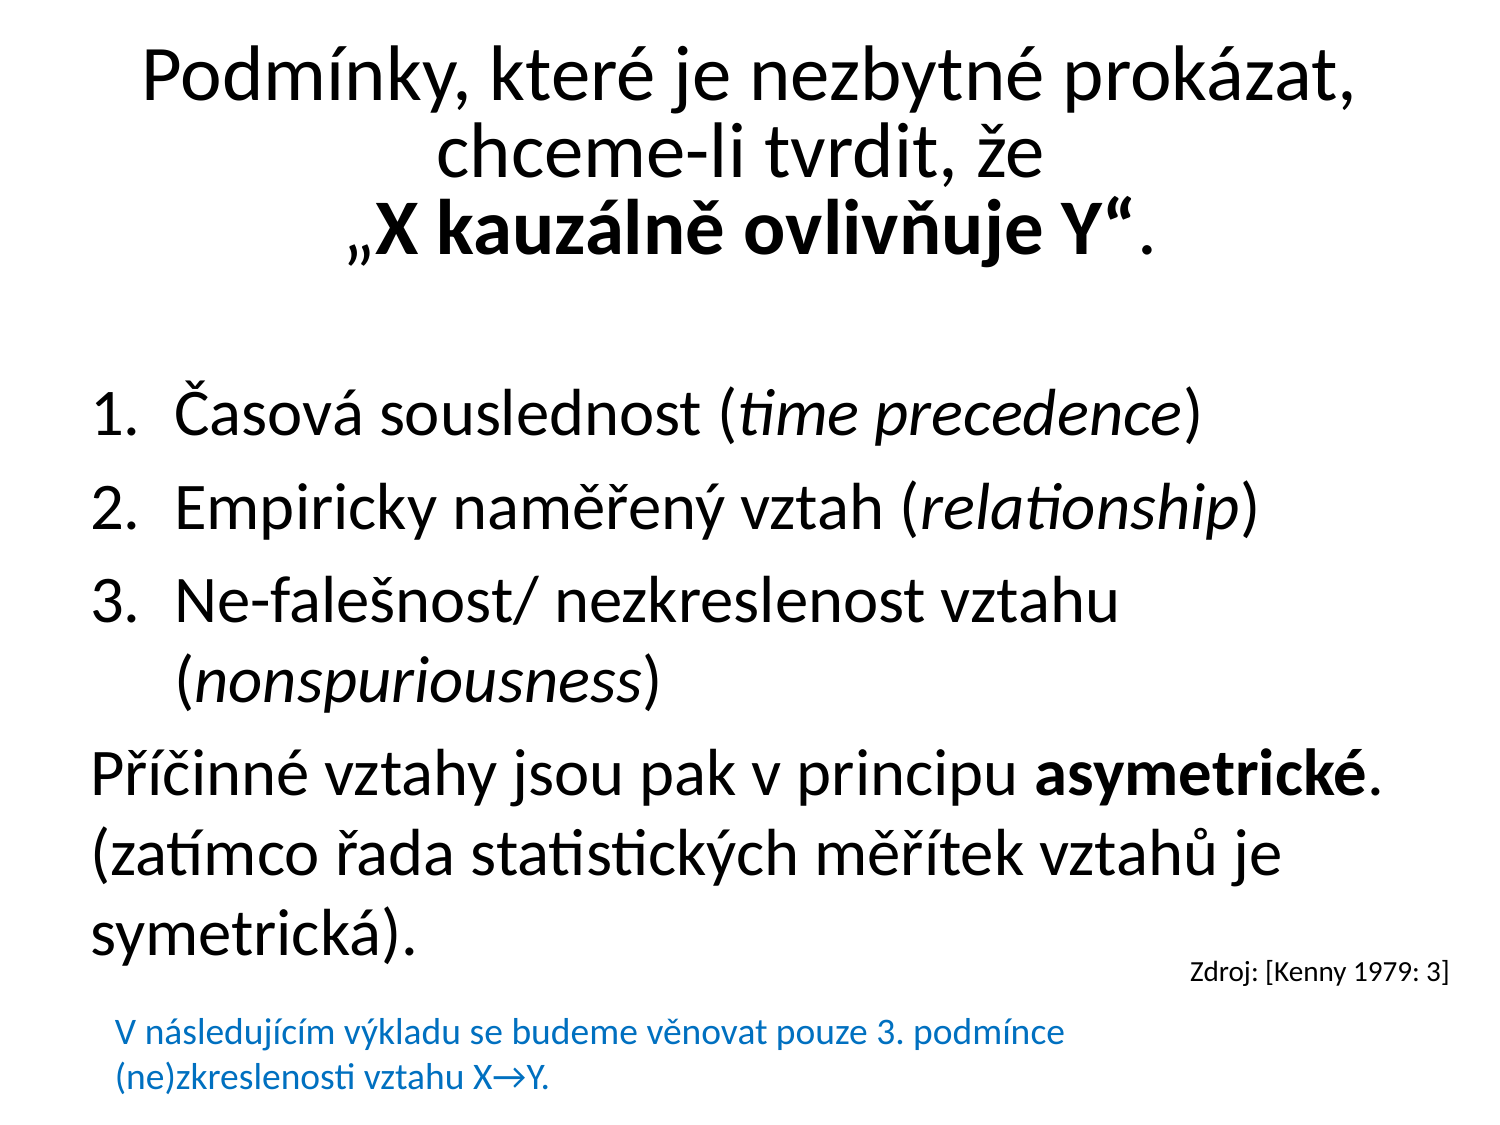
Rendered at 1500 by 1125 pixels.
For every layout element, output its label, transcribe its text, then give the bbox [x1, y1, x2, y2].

title Podmínky, které je nezbytné prokázat, chceme-li tvrdit, že „X kauzálně ovlivňuje Y“. [29, 30, 1471, 279]
text_box Zdroj: [Kenny 1979: 3] [1175, 944, 1483, 995]
text_box V následujícím výkladu se budeme věnovat pouze 3. podmínce (ne)zkreslenosti vztahu X→Y. [100, 999, 1152, 1105]
list Časová souslednost (time precedence) Empiricky naměřený vztah (relationship) Ne-falešnost/ nezkreslenost vztahu (nonspuriousness) Příčinné vztahy jsou pak v principu asymetrické. (zatímco řada statistických měřítek vztahů je symetrická). [75, 361, 1425, 1057]
